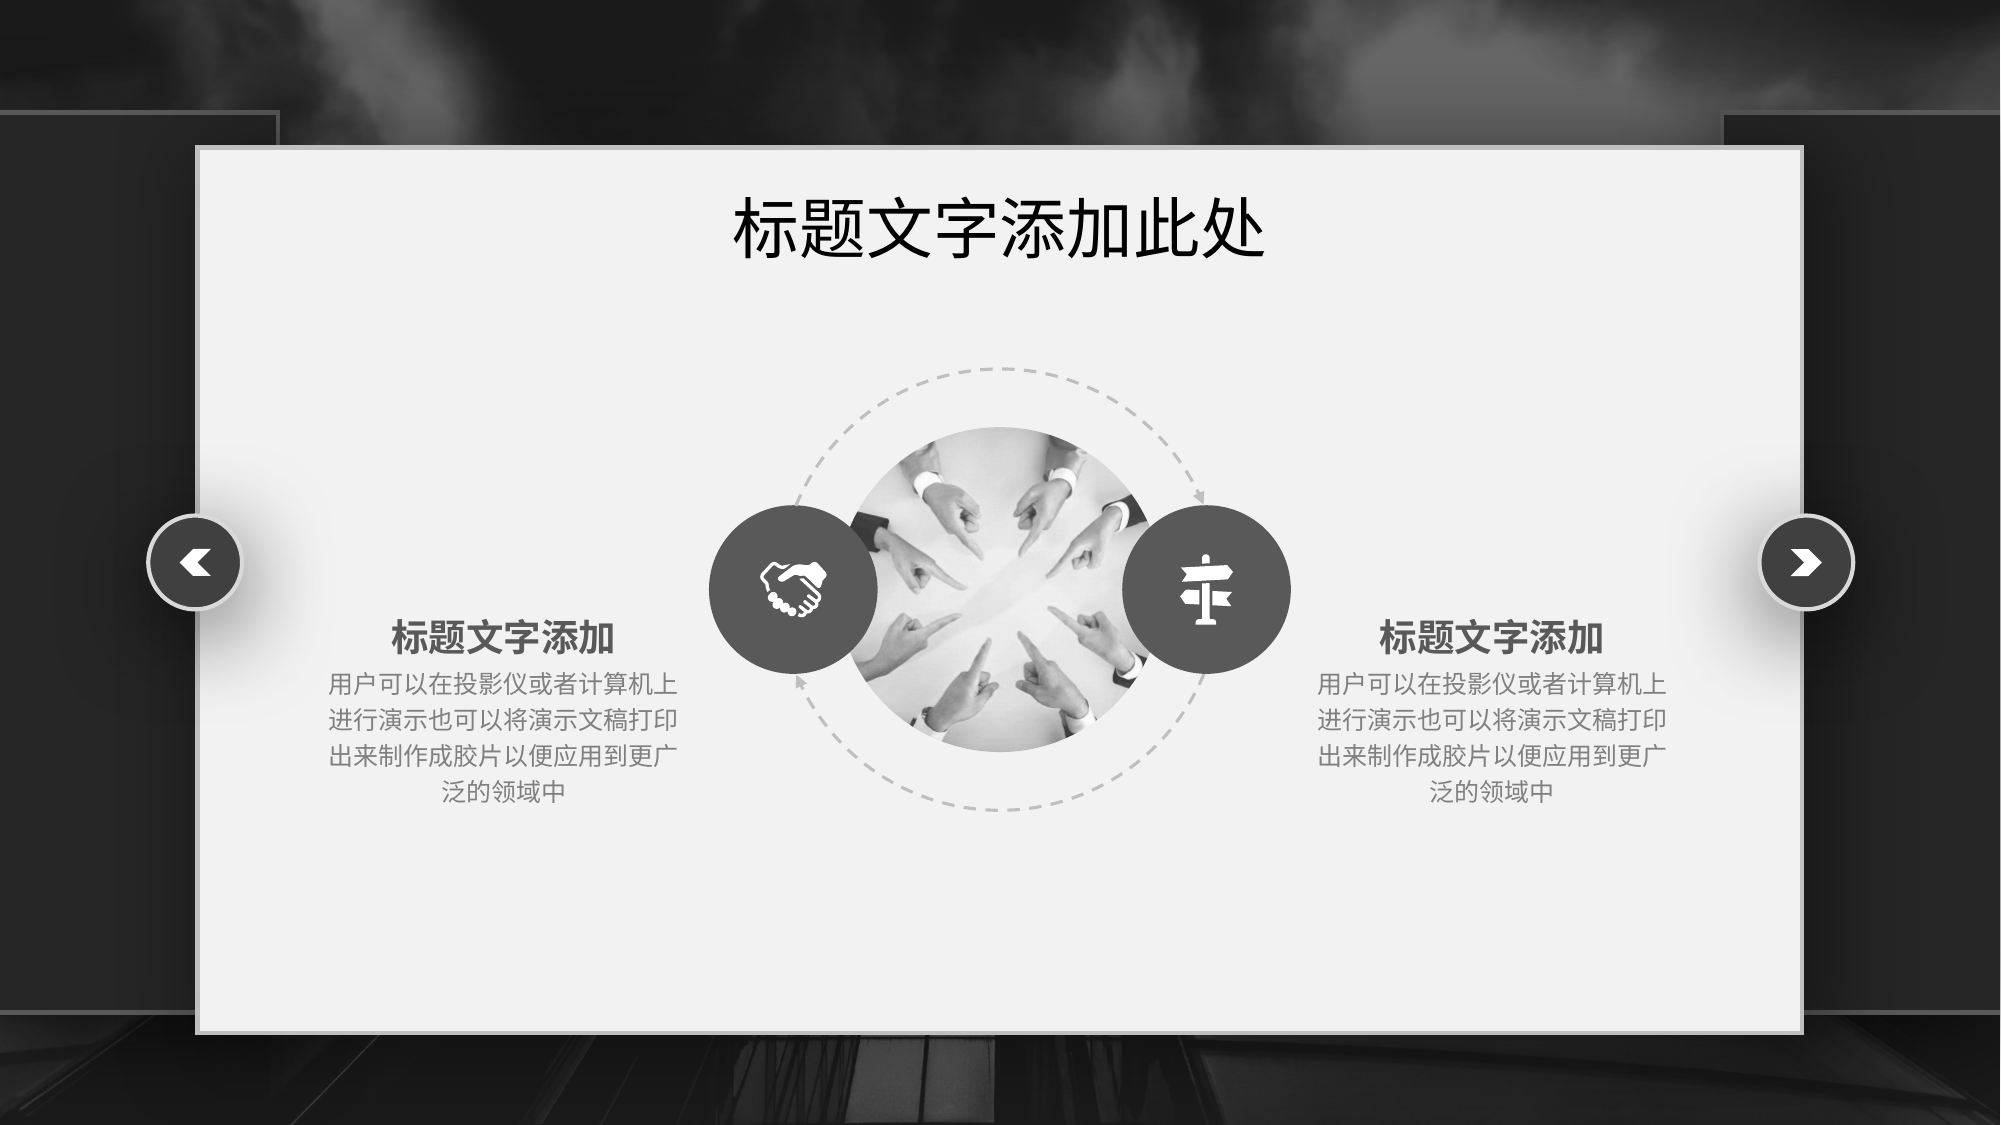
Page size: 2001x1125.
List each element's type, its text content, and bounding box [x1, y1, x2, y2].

text_box 标题文字添加此处 [718, 179, 1282, 274]
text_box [1290, 597, 1694, 813]
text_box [302, 597, 706, 813]
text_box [708, 368, 1291, 811]
